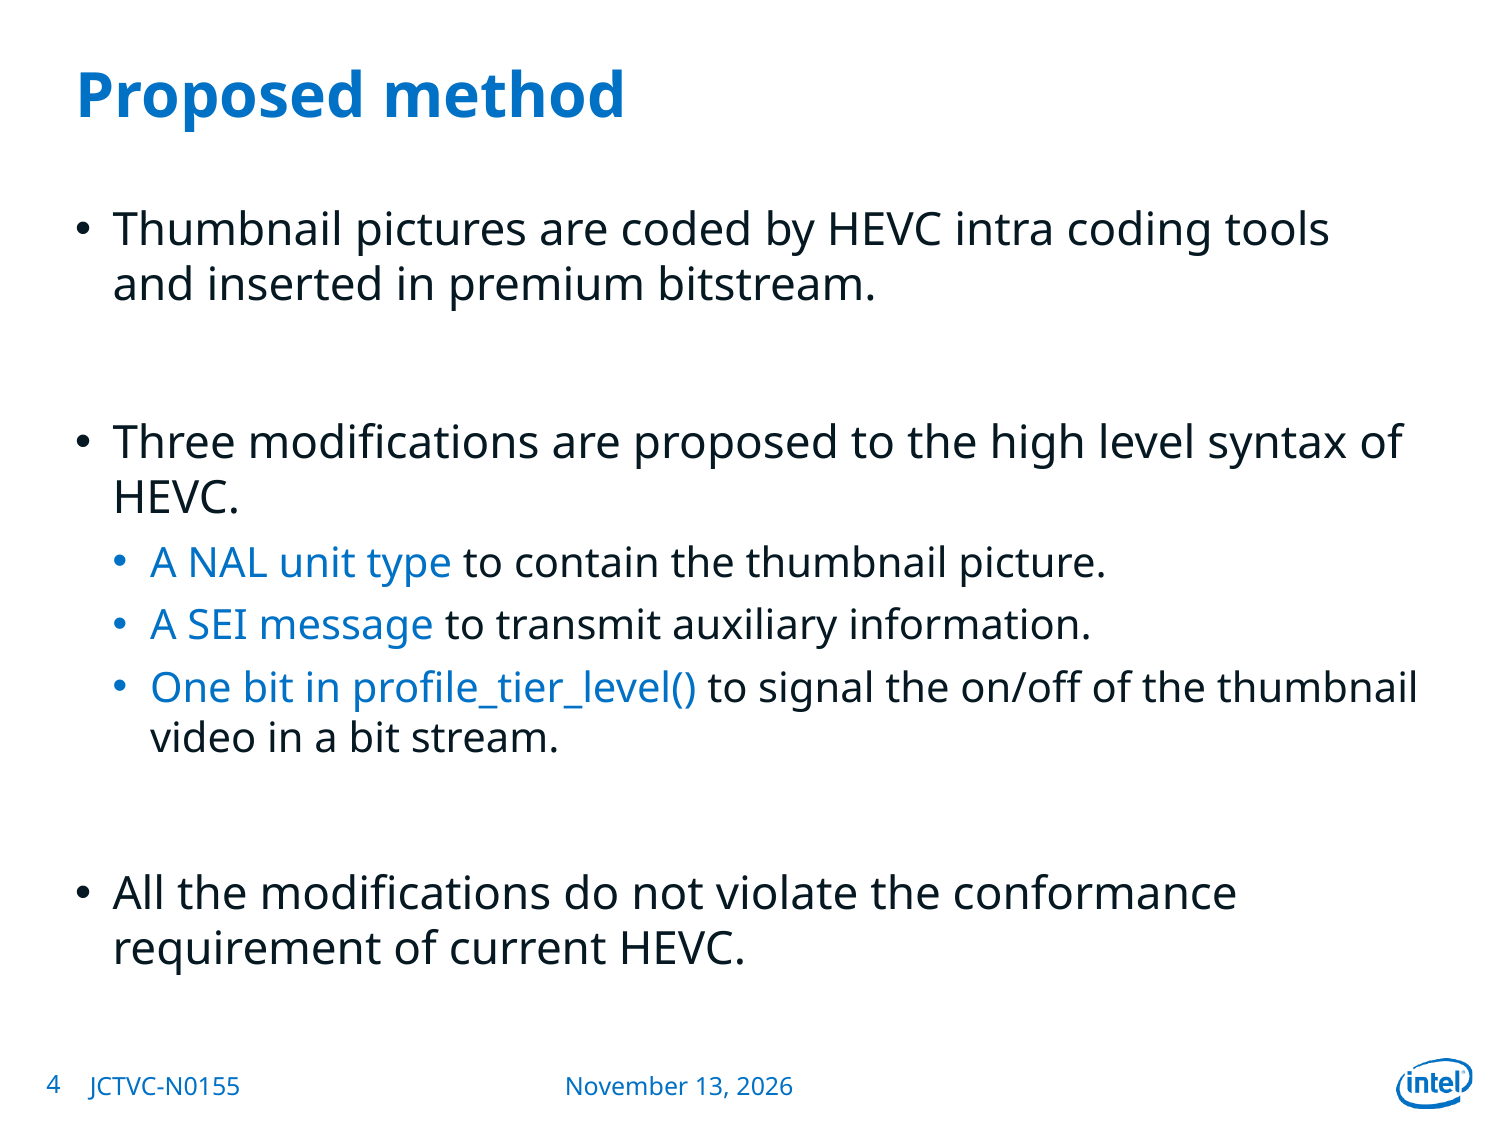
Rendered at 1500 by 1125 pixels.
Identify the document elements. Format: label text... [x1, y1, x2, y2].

footer JCTVC-N0155 [75, 1062, 549, 1109]
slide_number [549, 1062, 844, 1109]
slide_number 4 [0, 1062, 75, 1109]
title Proposed method [75, 67, 1425, 175]
picture [1396, 1058, 1473, 1109]
list Thumbnail pictures are coded by HEVC intra coding tools and inserted in premium bitstream. Three modifications are proposed to the high level syntax of HEVC. A NAL unit type to contain the thumbnail picture. A SEI message to transmit auxiliary information. One bit in profile_tier_level() to signal the on/off of the thumbnail video in a bit stream. All the modifications do not violate the conformance requirement of current HEVC. [75, 200, 1425, 975]
